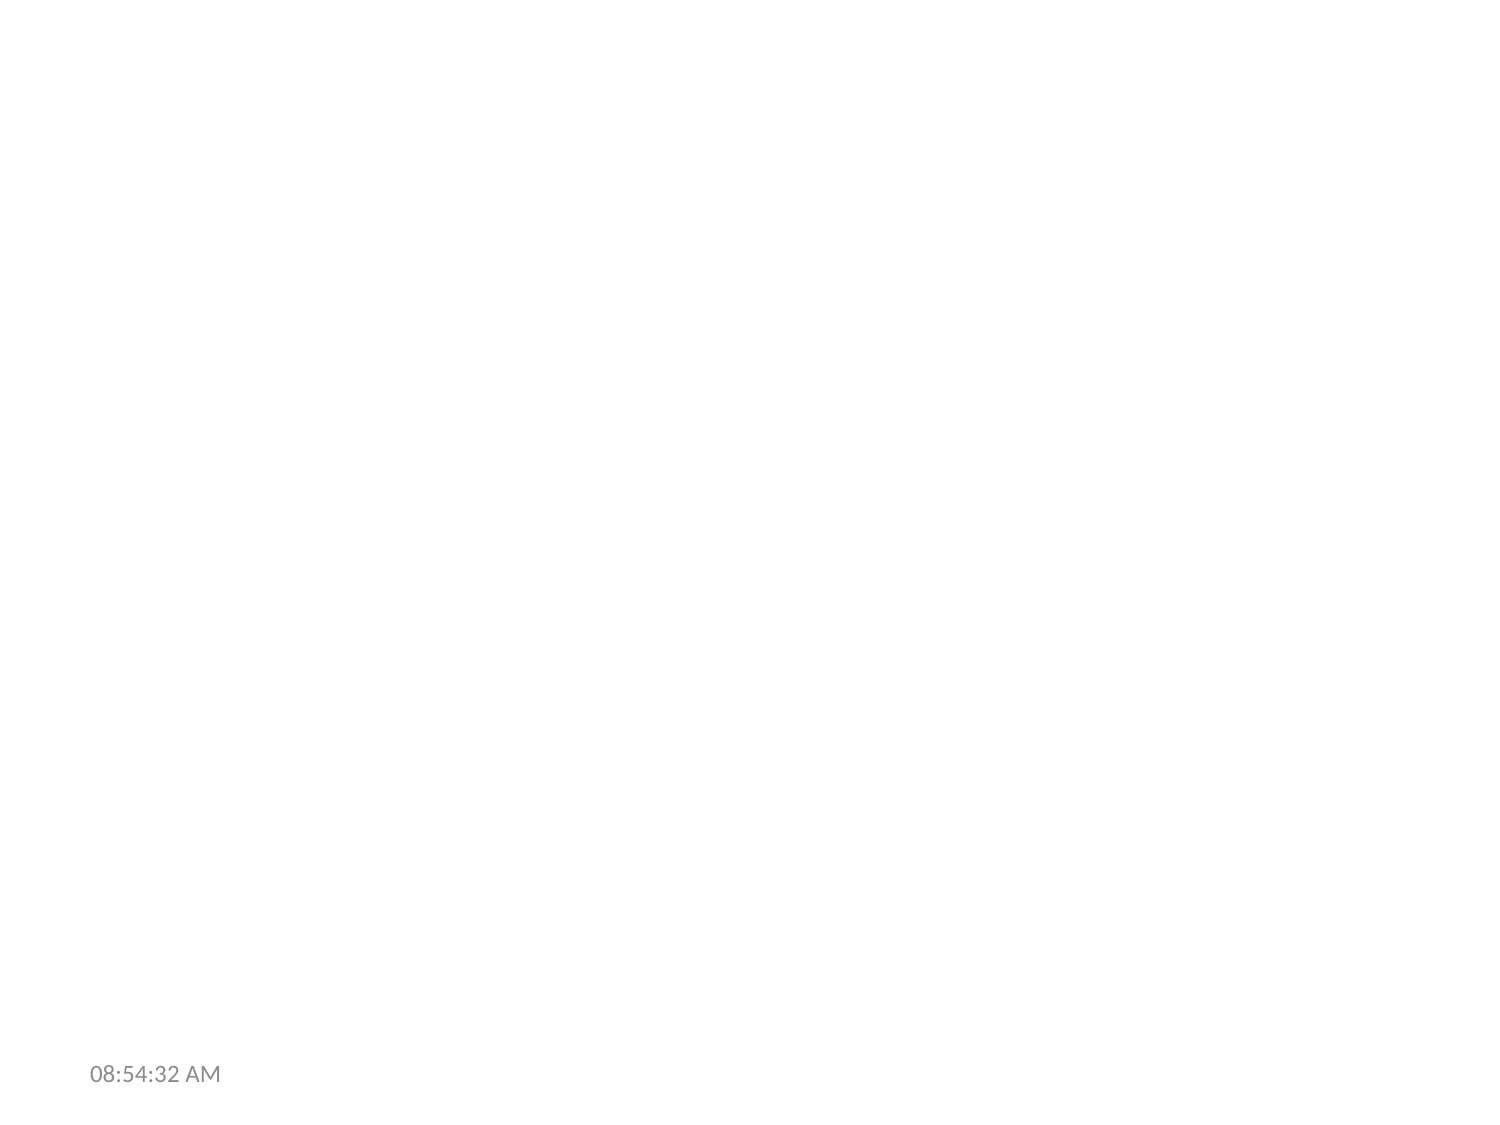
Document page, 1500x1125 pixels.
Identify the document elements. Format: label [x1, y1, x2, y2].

slide_number [75, 1042, 425, 1103]
